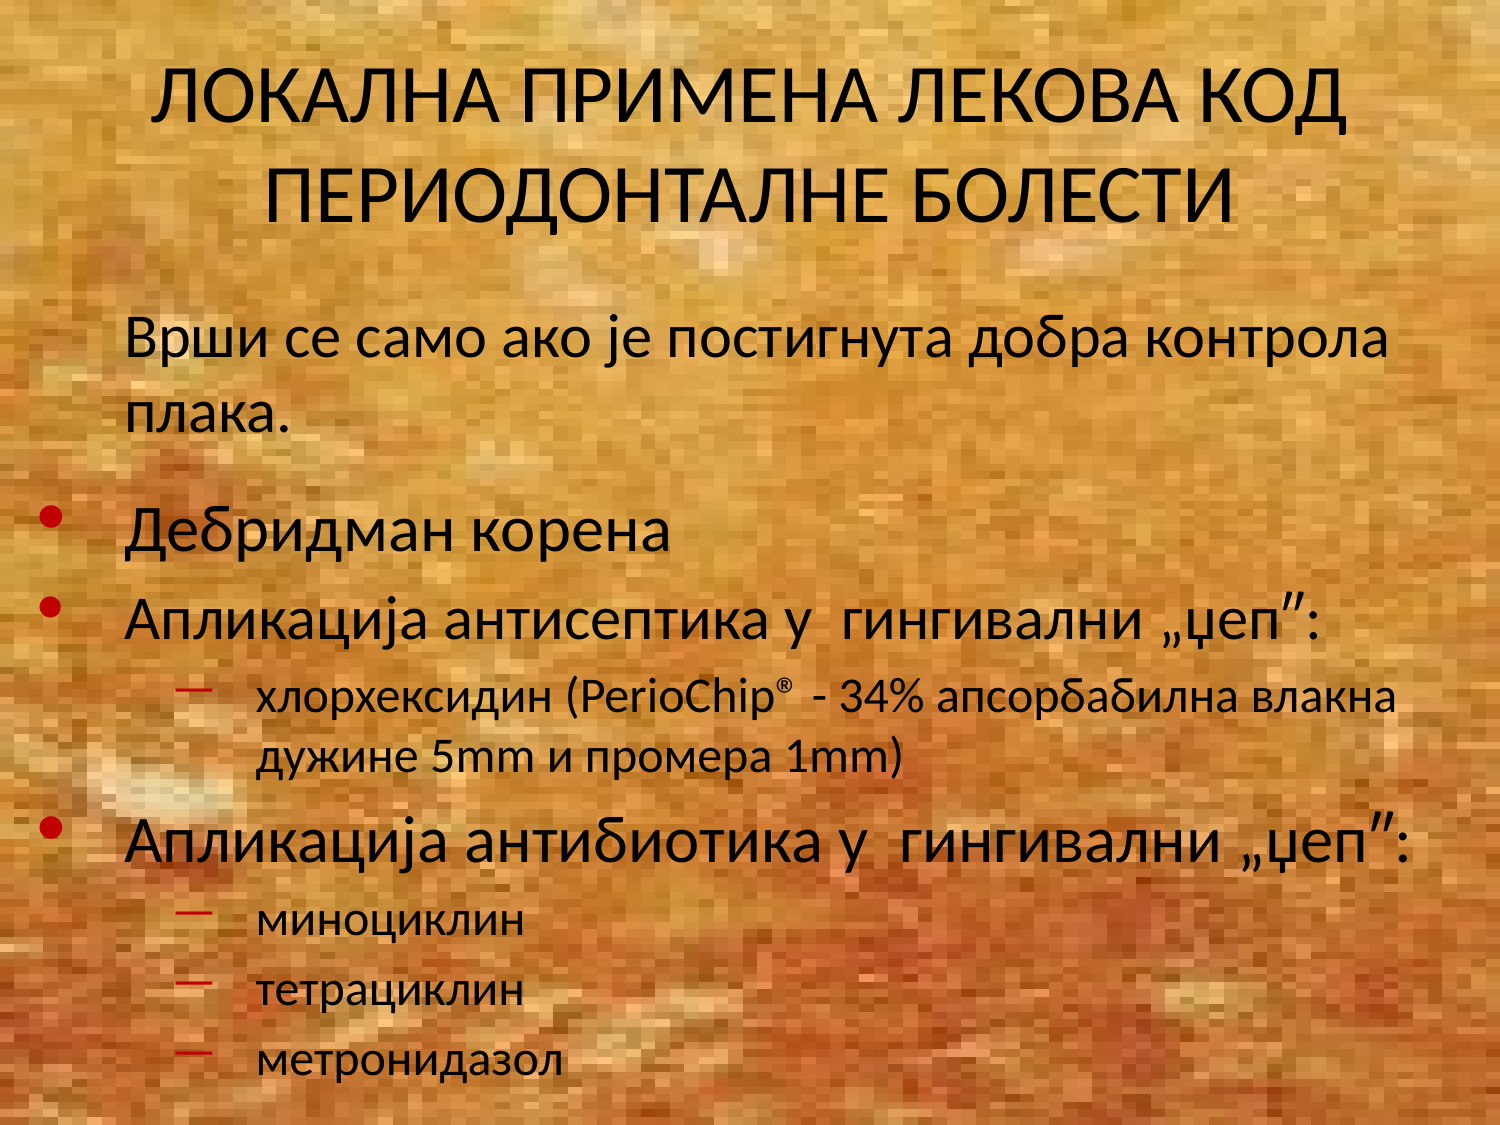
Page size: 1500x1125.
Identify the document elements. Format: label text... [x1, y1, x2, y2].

list Врши се само ако је постигнута добра контрола плака. Дебридман корена Апликација антисептика у гингивални „џеп″: хлорхексидин (PerioChip® - 34% апсорбабилна влакна дужине 5mm и промера 1mm) Апликација антибиотика у гингивални „џеп″: миноциклин тетрациклин метронидазол [24, 287, 1500, 1125]
picture [0, 0, 1500, 1125]
title ЛОКАЛНА ПРИМЕНА ЛЕКОВА КОД ПЕРИОДОНТАЛНЕ БОЛЕСТИ [75, 45, 1425, 233]
